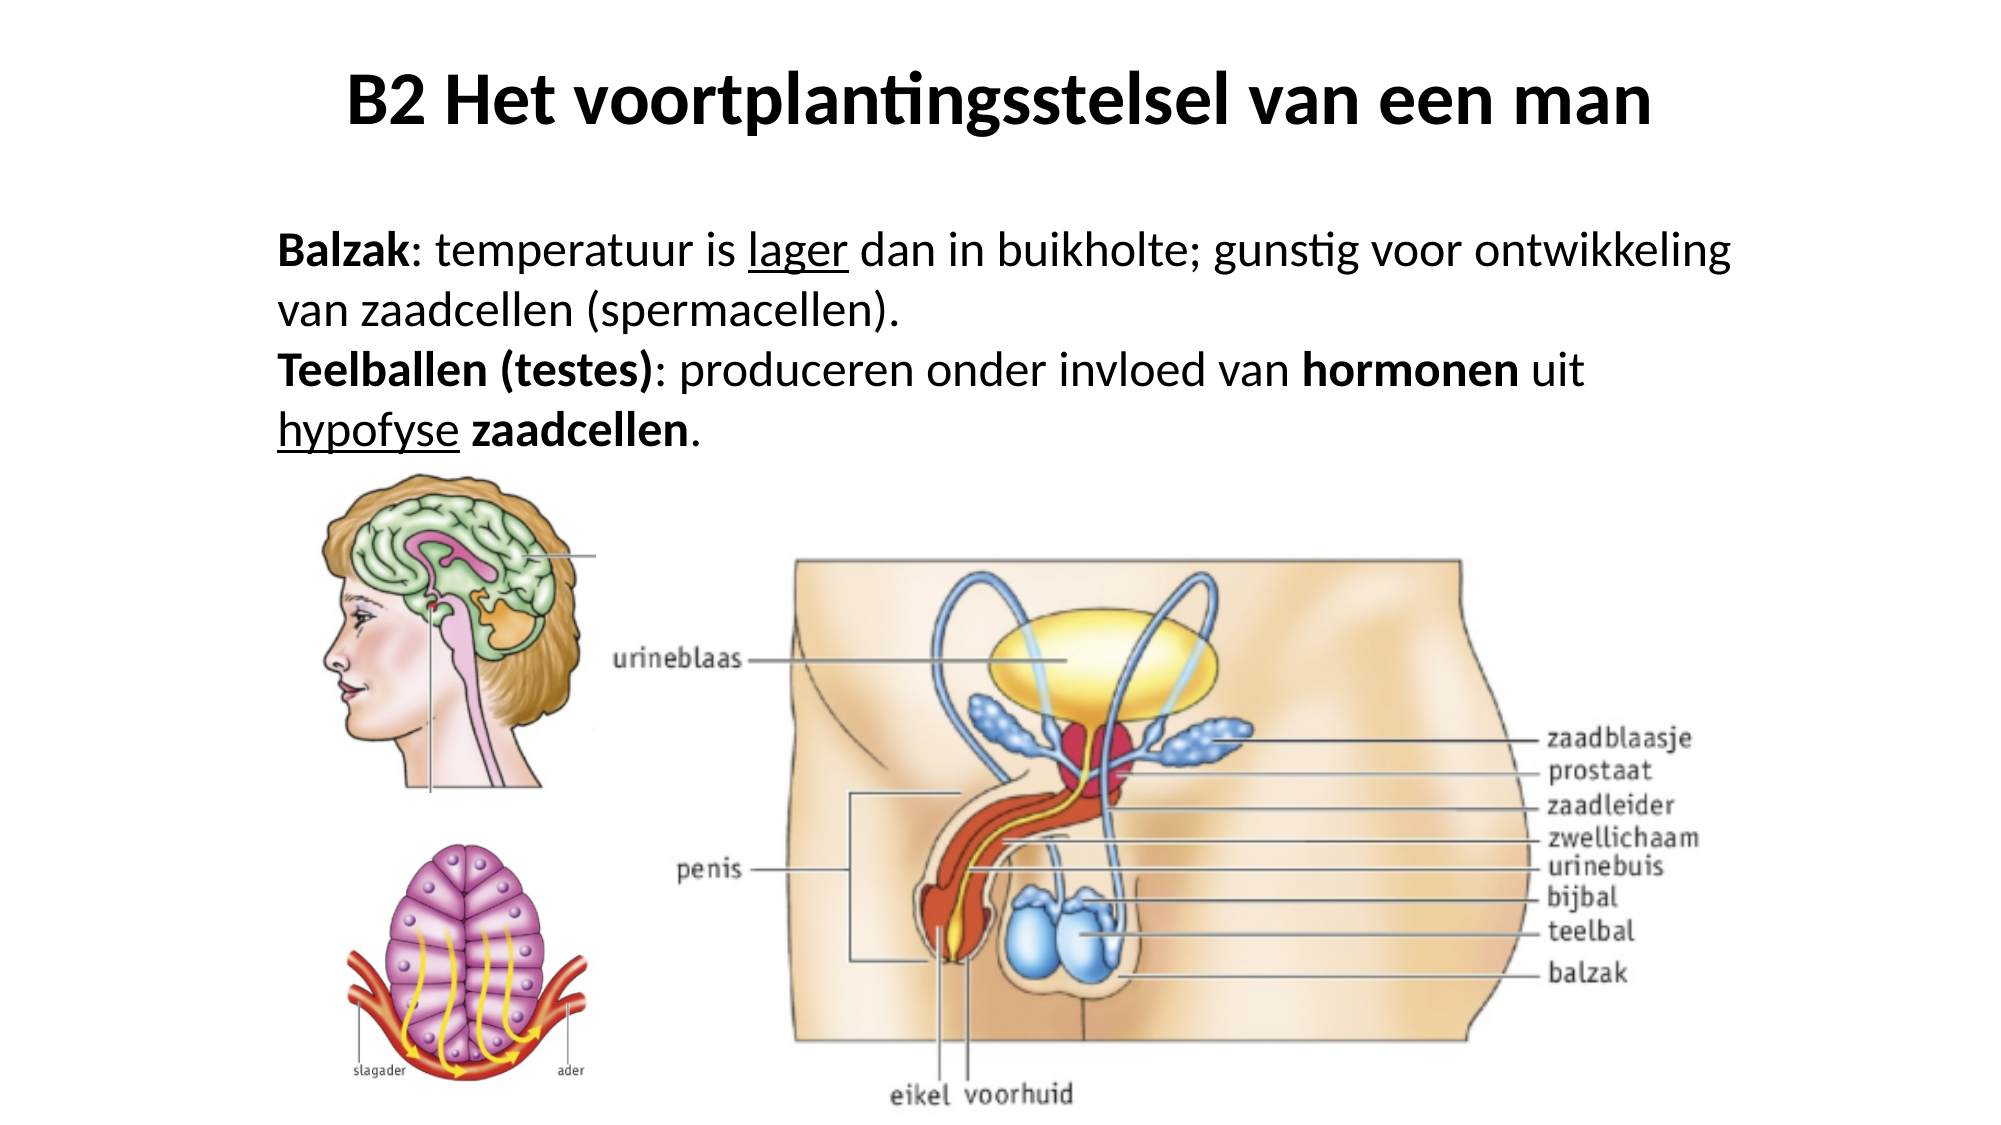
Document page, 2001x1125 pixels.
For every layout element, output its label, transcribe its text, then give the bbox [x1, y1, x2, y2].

text_box Balzak: temperatuur is lager dan in buikholte; gunstig voor ontwikkeling van zaadcellen (spermacellen). Teelballen (testes): produceren onder invloed van hormonen uit hypofyse zaadcellen. [262, 208, 1750, 464]
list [595, 537, 1726, 1125]
picture [299, 466, 690, 794]
picture [337, 837, 597, 1096]
title B2 Het voortplantingsstelsel van een man [324, 0, 1675, 188]
